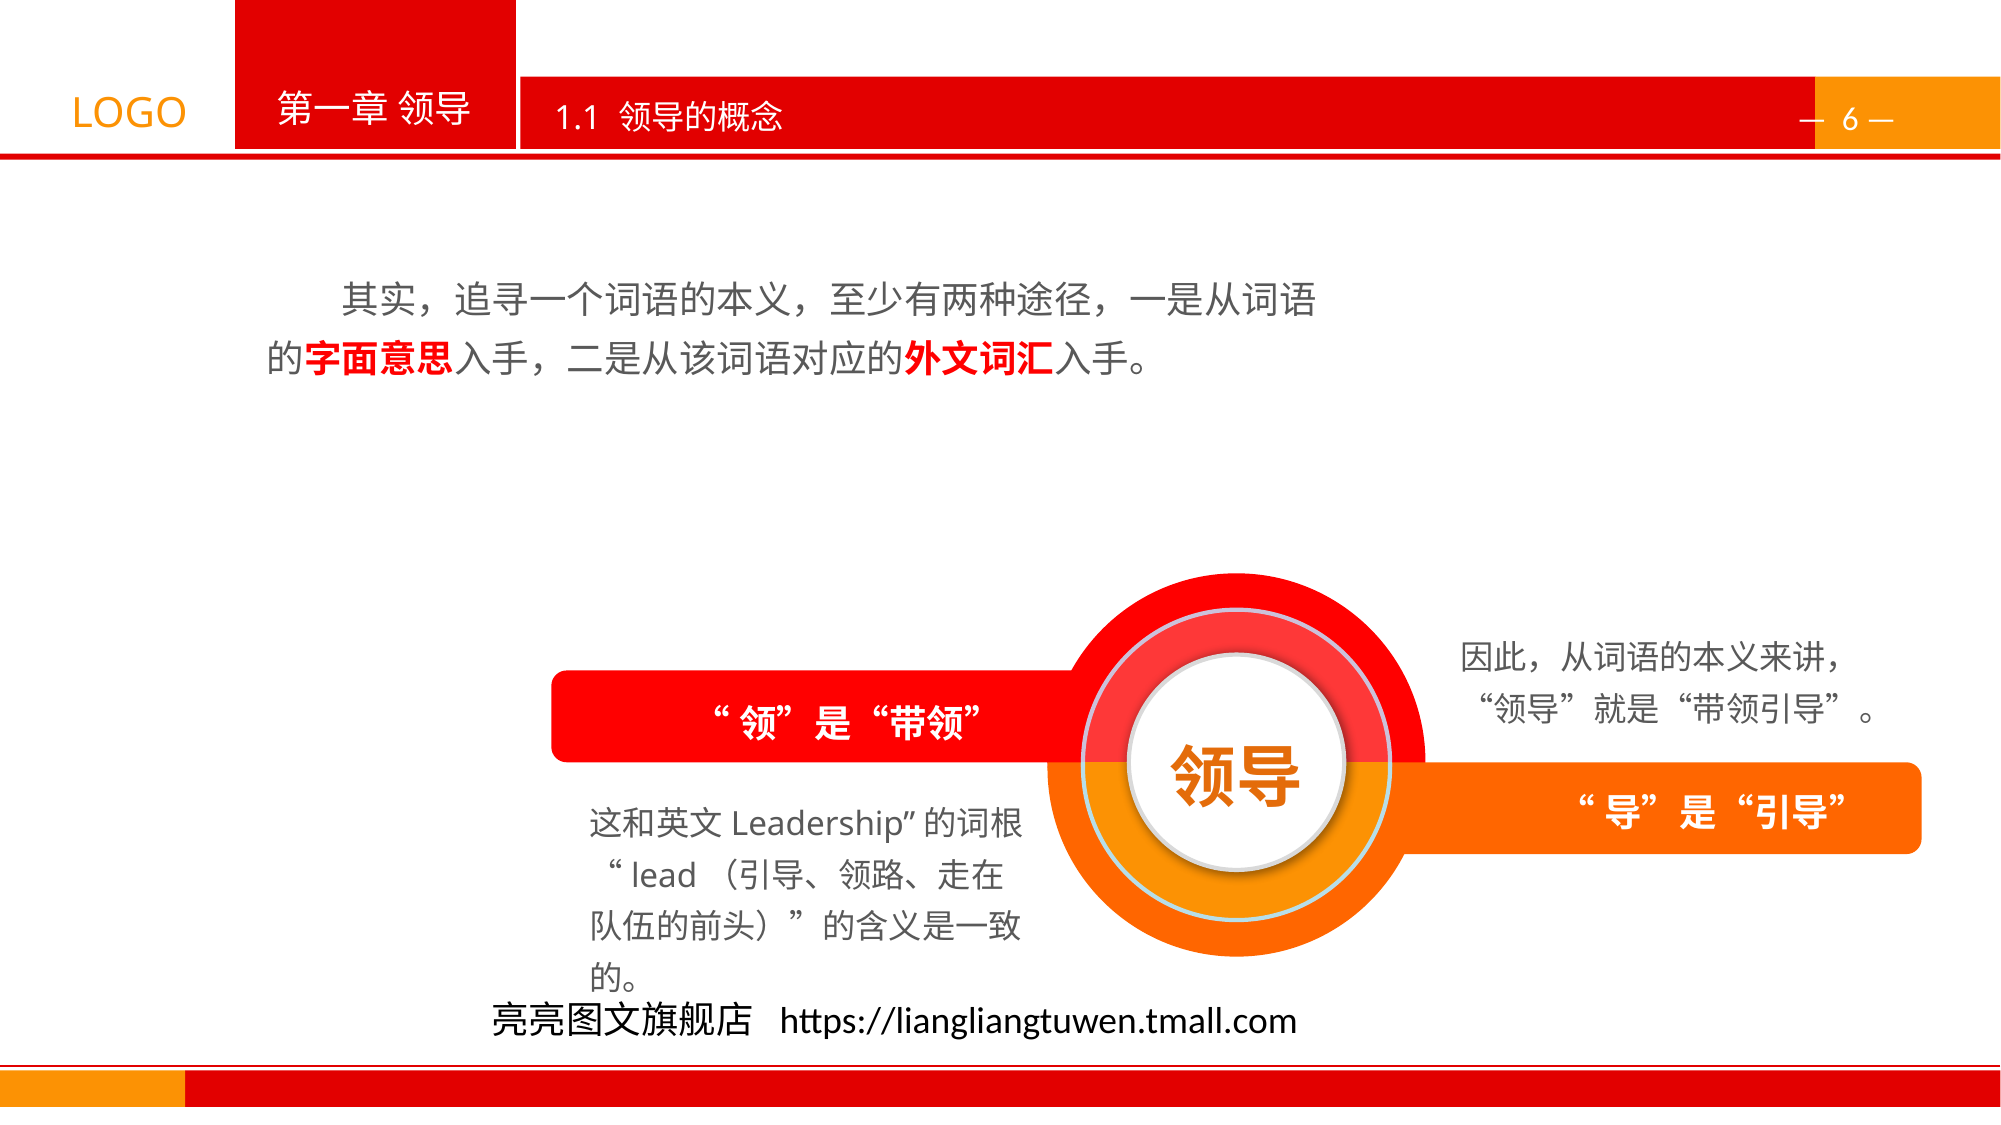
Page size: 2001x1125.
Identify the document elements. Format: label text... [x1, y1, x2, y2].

text_box 领导 [1128, 719, 1345, 822]
text_box “导”是“引导” [1538, 777, 1887, 842]
text_box [549, 571, 1428, 765]
text_box 这和英文Leadership”的词根“lead（引导、领路、走在队伍的前头）”的含义是一致的。 [575, 782, 1052, 988]
text_box [1144, 822, 1329, 873]
text_box 亮亮图文旗舰店 https://liangliangtuwen.tmall.com [476, 988, 1768, 1049]
text_box 因此，从词语的本义来讲，“领导”就是“带领引导”。 [1445, 617, 1922, 736]
text_box 其实，追寻一个词语的本义，至少有两种途径，一是从词语的字面意思入手，二是从该词语对应的外文词汇入手。 [252, 255, 1345, 387]
text_box [1135, 652, 1338, 719]
text_box [1080, 607, 1393, 762]
text_box “领”是“带领” [667, 688, 1028, 753]
text_box [1045, 760, 1924, 959]
text_box [1080, 762, 1393, 923]
